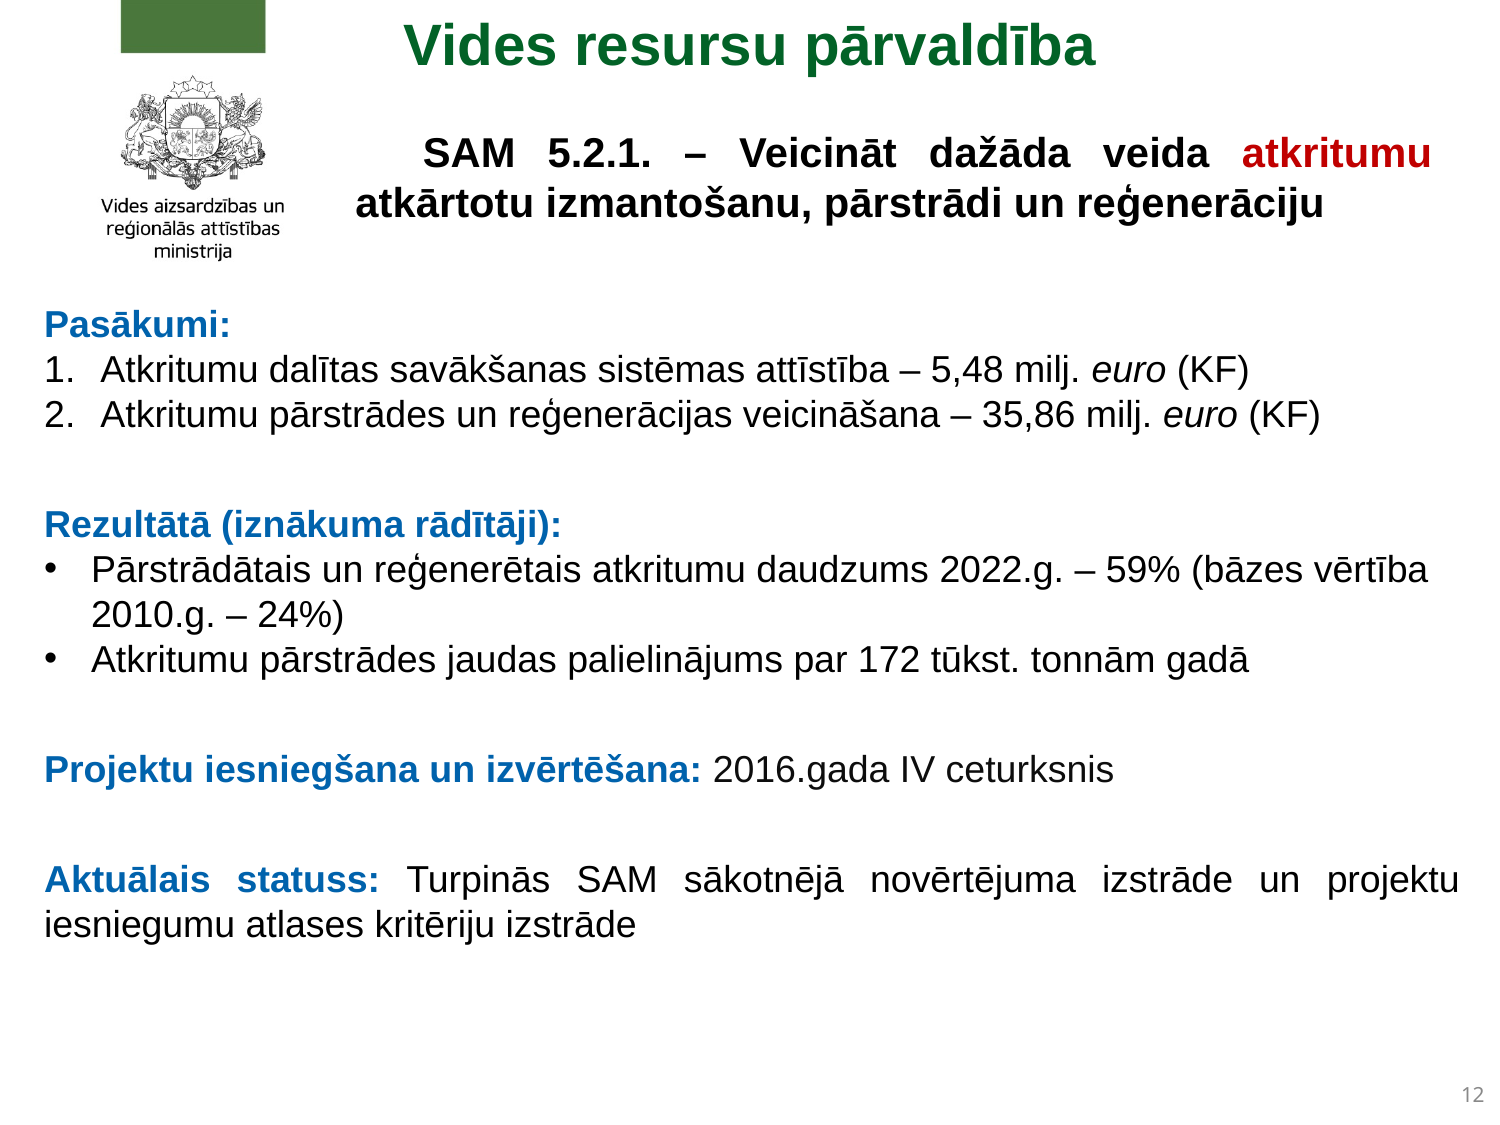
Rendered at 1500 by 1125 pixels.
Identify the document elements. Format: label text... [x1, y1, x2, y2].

text_box SAM 5.2.1. – Veicināt dažāda veida atkritumu atkārtotu izmantošanu, pārstrādi un reģenerāciju [311, 118, 1447, 234]
slide_number 12 [1425, 1071, 1500, 1122]
text_box Pasākumi: Atkritumu dalītas savākšanas sistēmas attīstība – 5,48 milj. euro (KF) Atkritumu pārstrādes un reģenerācijas veicināšana – 35,86 milj. euro (KF) Rezultātā (iznākuma rādītāji): Pārstrādātais un reģenerētais atkritumu daudzums 2022.g. – 59% (bāzes vērtība 2010.g. – 24%) Atkritumu pārstrādes jaudas palielinājums par 172 tūkst. tonnām gadā Projektu iesniegšana un izvērtēšana: 2016.gada IV ceturksnis Aktuālais statuss: Turpinās SAM sākotnējā novērtējuma izstrāde un projektu iesniegumu atlases kritēriju izstrāde [29, 272, 1475, 1071]
text_box Vides resursu pārvaldība [0, 0, 1500, 83]
picture [48, 83, 338, 272]
